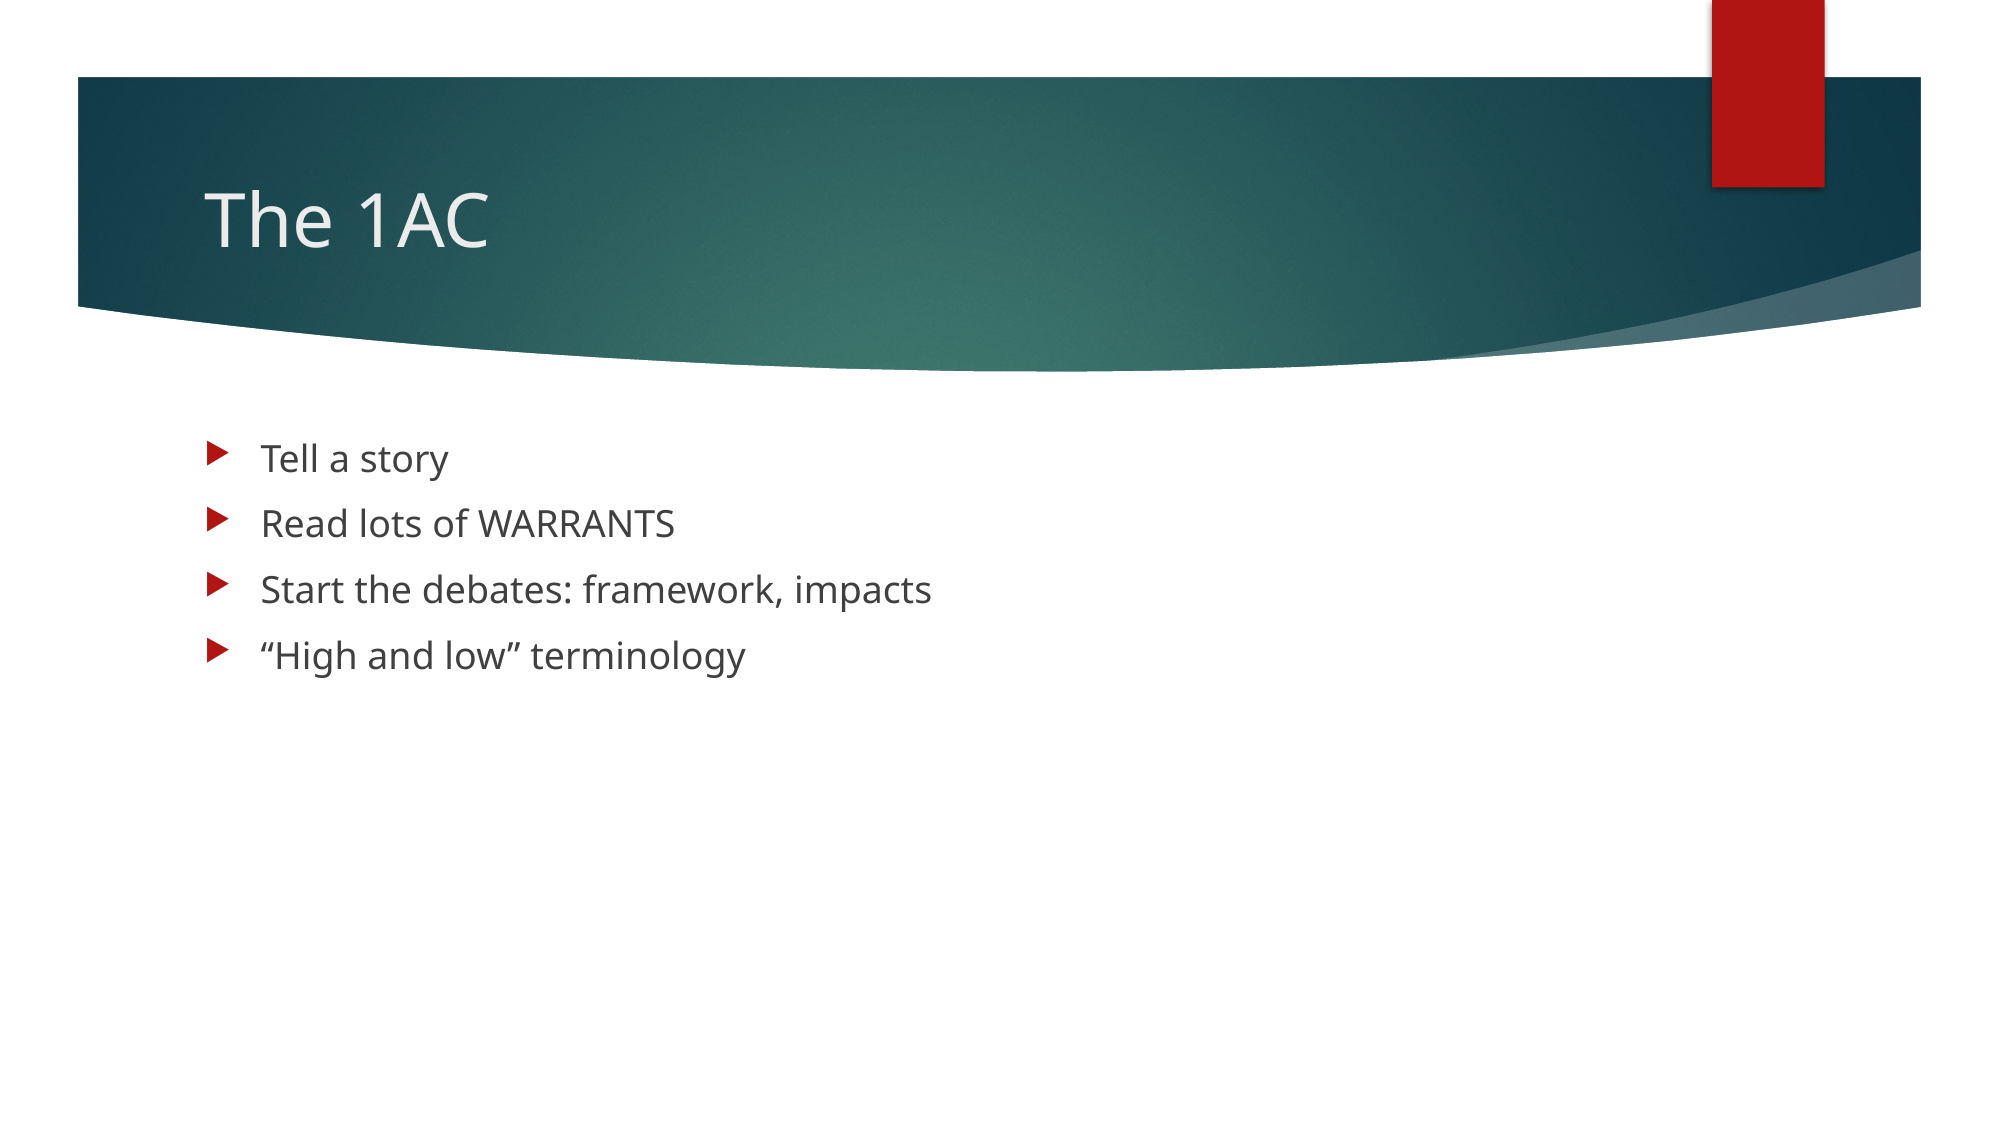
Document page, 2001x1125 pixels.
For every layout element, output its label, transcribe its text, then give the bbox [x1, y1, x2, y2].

list Tell a story Read lots of WARRANTS Start the debates: framework, impacts “High and low” terminology [189, 427, 1638, 988]
title The 1AC [189, 159, 1638, 276]
